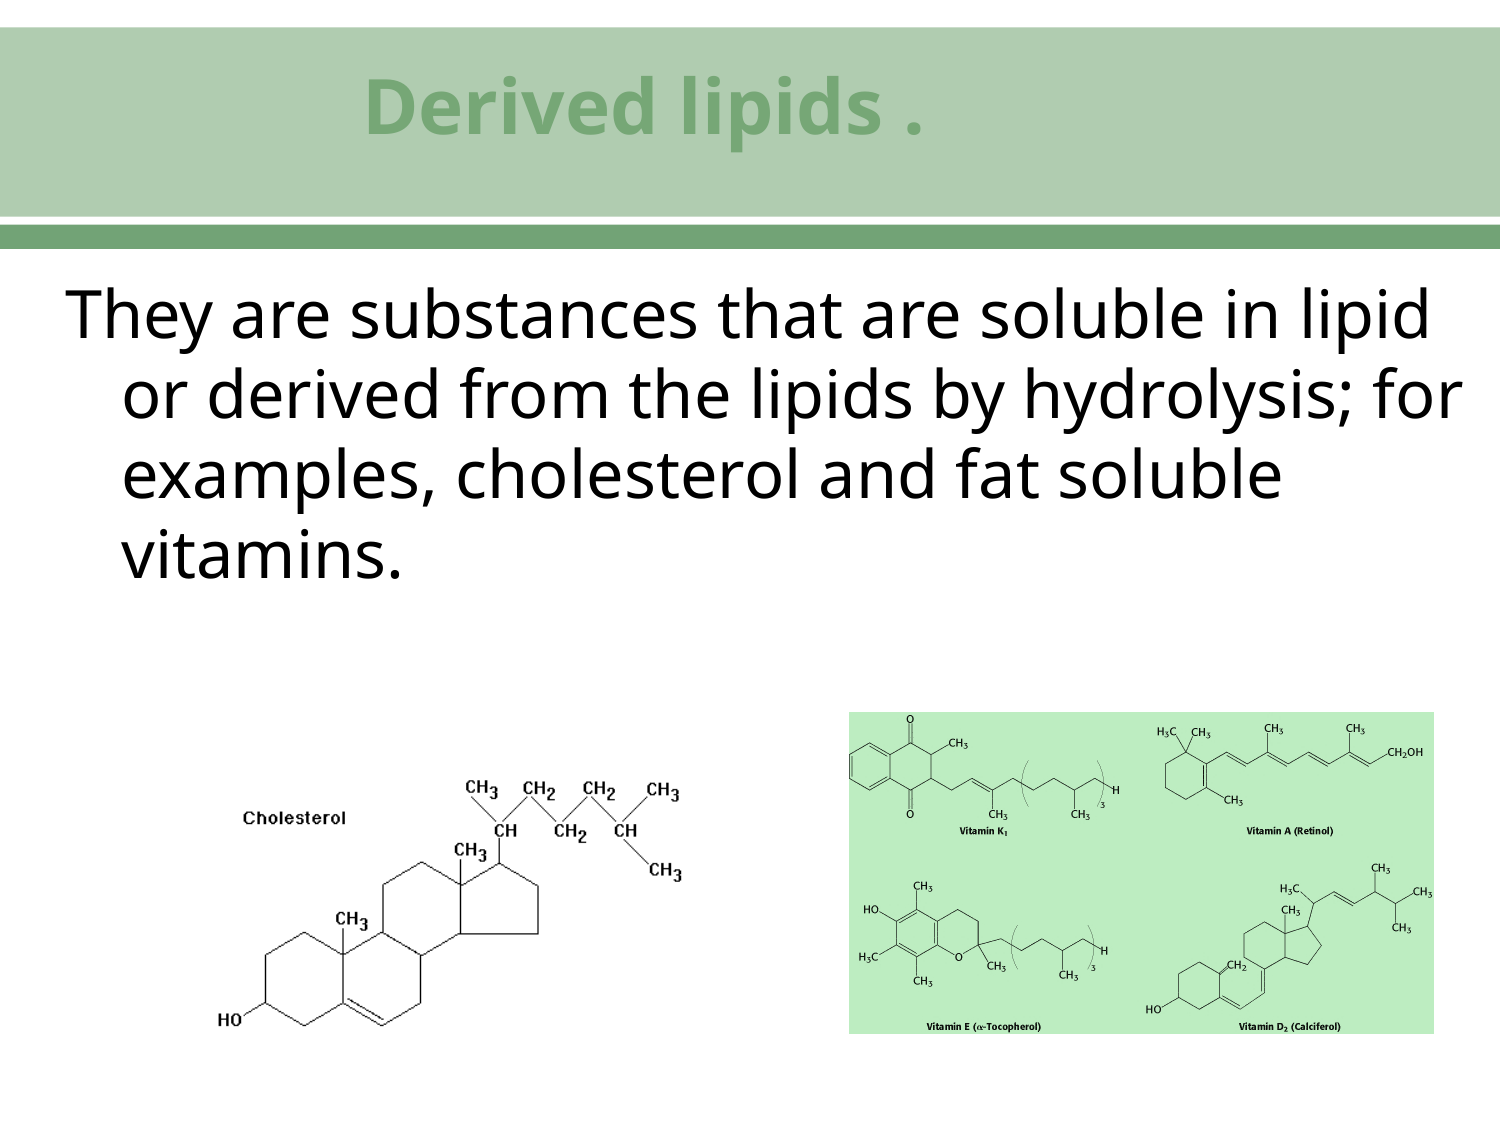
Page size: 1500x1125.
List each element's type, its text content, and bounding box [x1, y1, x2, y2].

picture [209, 749, 691, 1051]
title Derived lipids . [75, 50, 1213, 250]
list They are substances that are soluble in lipid or derived from the lipids by hydrolysis; for examples, cholesterol and fat soluble vitamins. [50, 264, 1488, 1125]
picture [849, 712, 1434, 1034]
